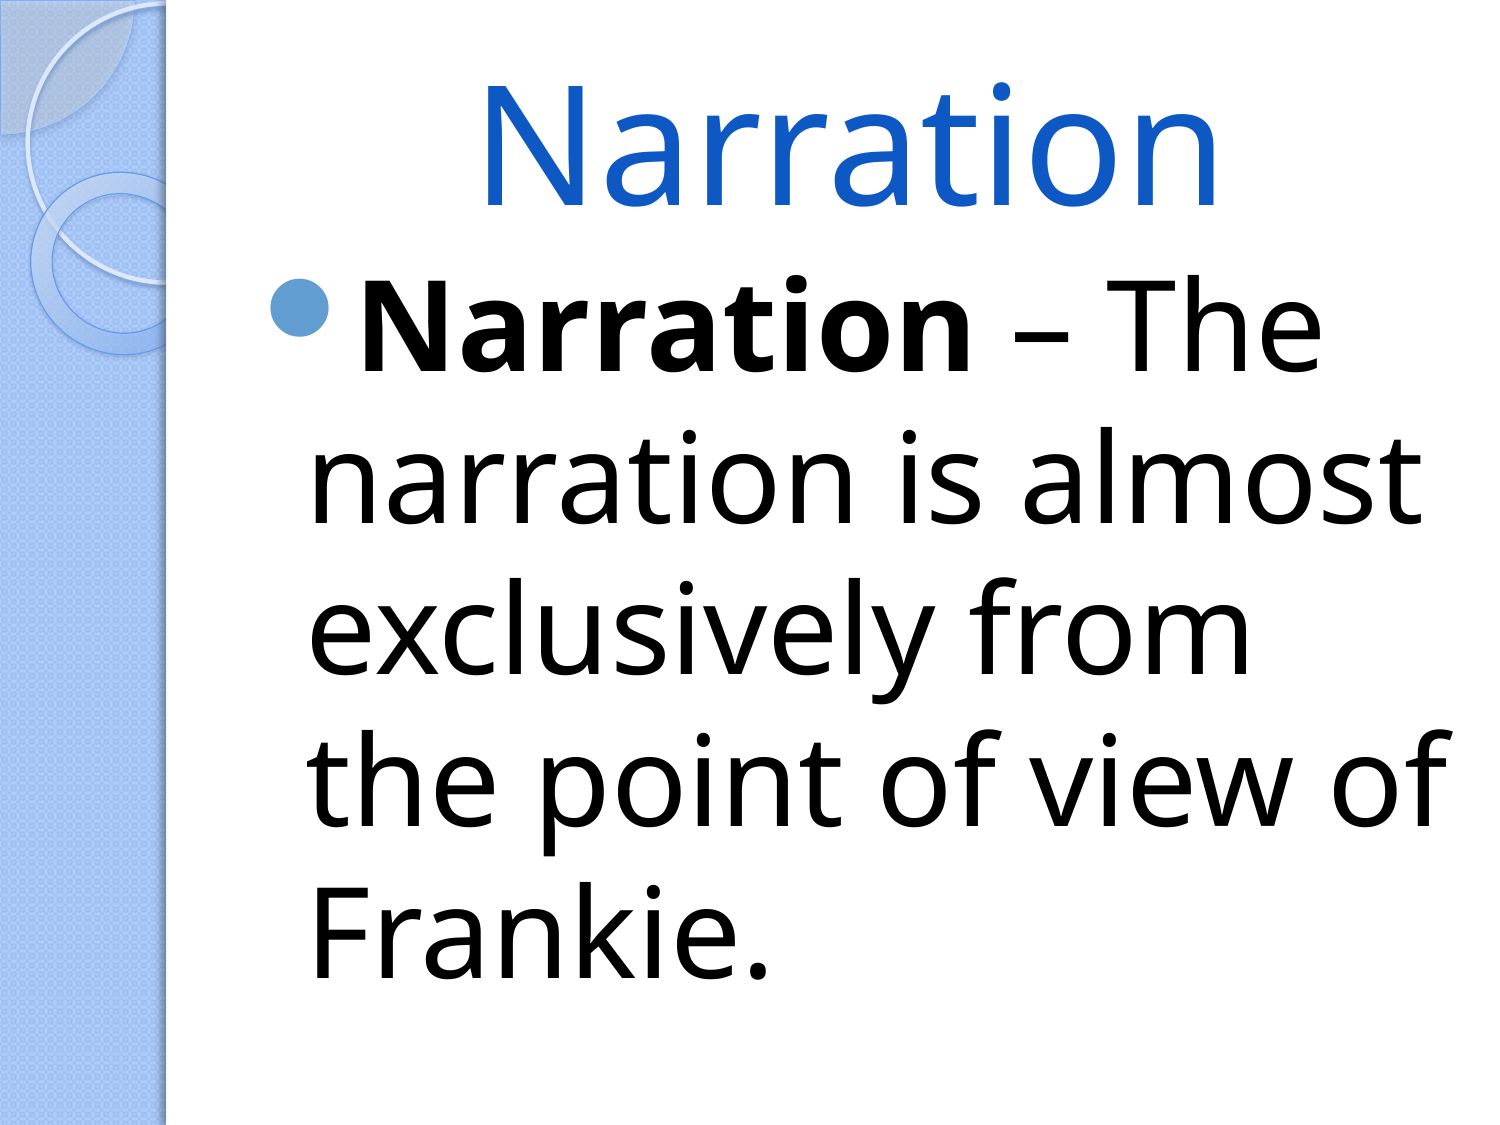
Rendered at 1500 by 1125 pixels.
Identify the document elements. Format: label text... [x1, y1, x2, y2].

title Narration [235, 45, 1466, 233]
list Narration – The narration is almost exclusively from the point of view of Frankie. [235, 237, 1466, 1025]
